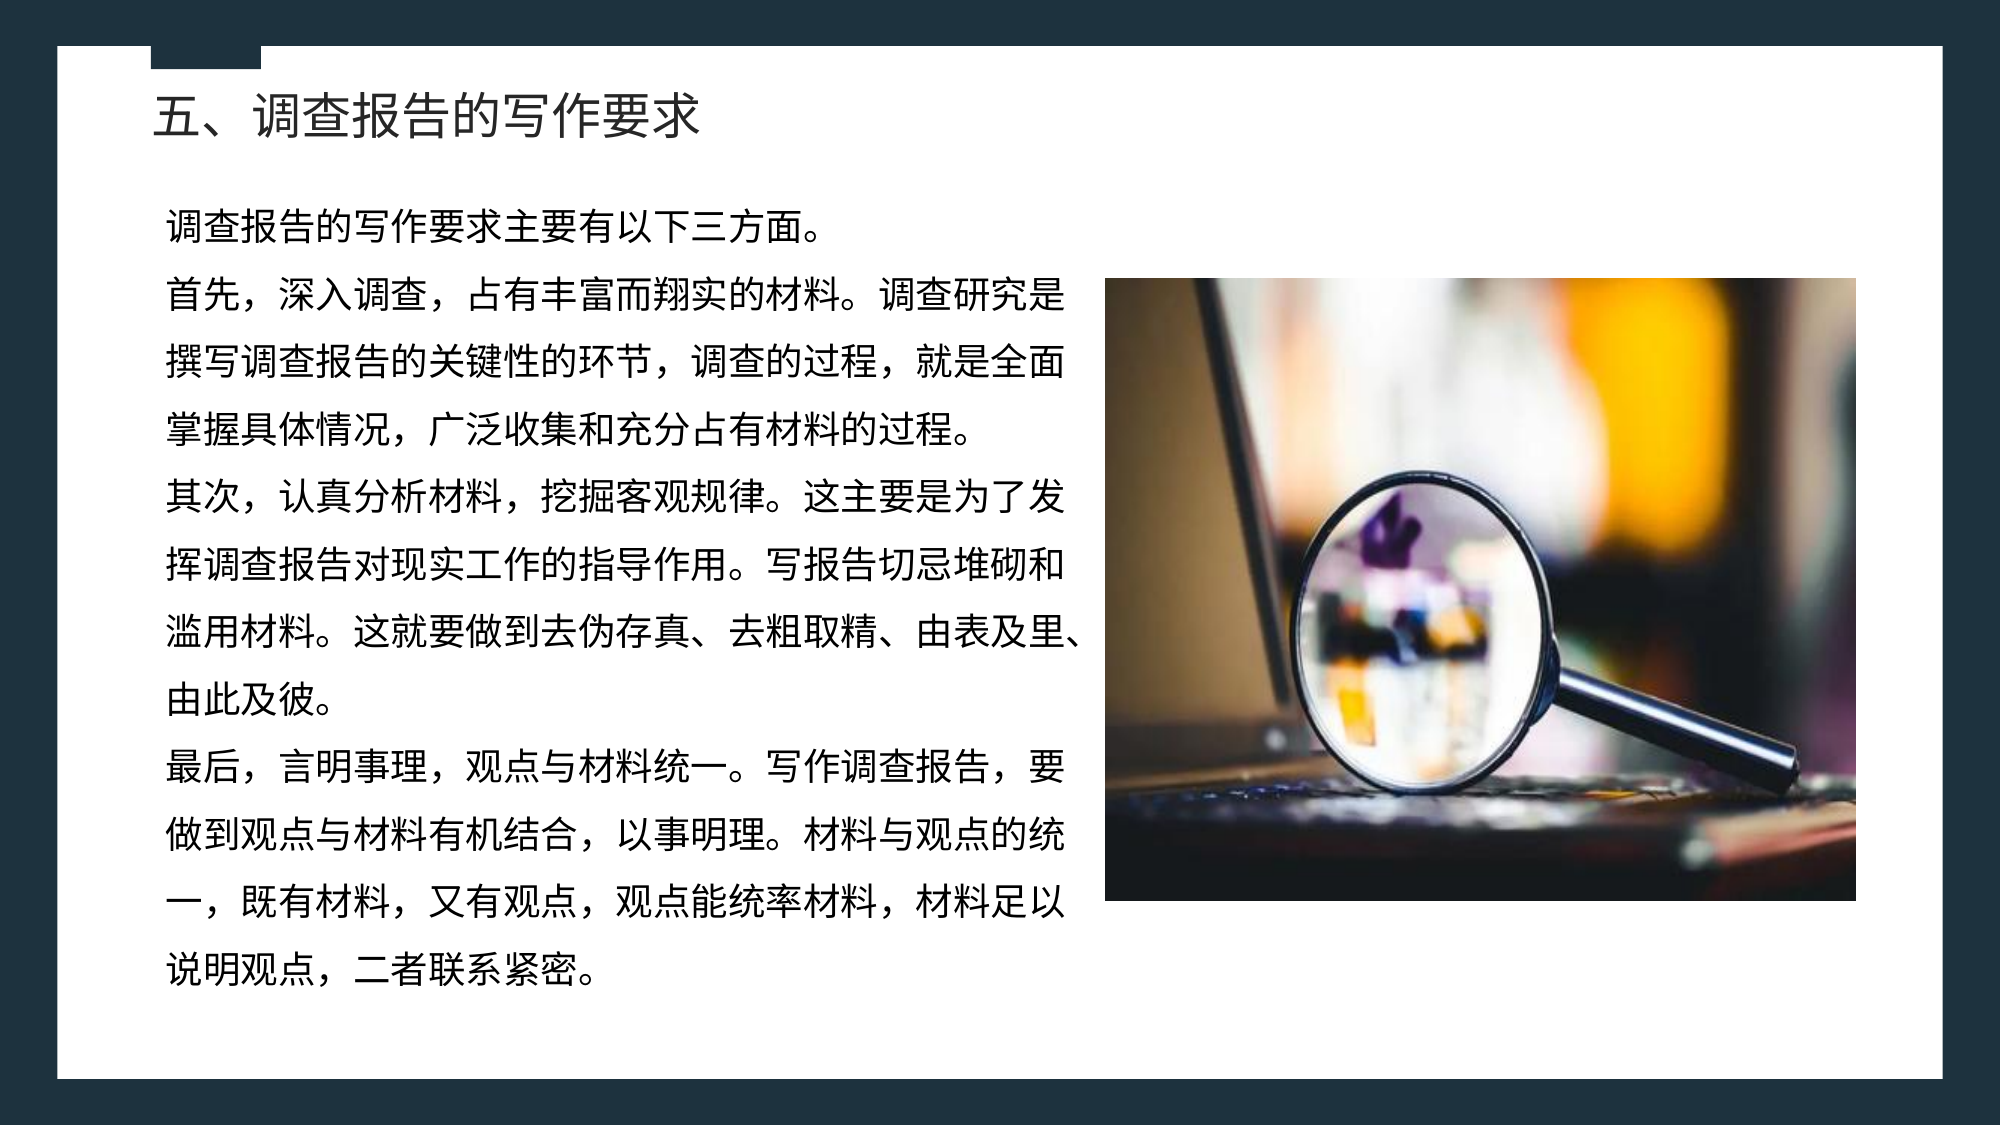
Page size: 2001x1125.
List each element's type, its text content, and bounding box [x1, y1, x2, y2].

picture [1105, 278, 1856, 901]
text_box 五、调查报告的写作要求 [150, 77, 811, 152]
text_box 调查报告的写作要求主要有以下三方面。 首先，深入调查，占有丰富而翔实的材料。调查研究是撰写调查报告的关键性的环节，调查的过程，就是全面掌握具体情况，广泛收集和充分占有材料的过程。 其次，认真分析材料，挖掘客观规律。这主要是为了发挥调查报告对现实工作的指导作用。写报告切忌堆砌和滥用材料。这就要做到去伪存真、去粗取精、由表及里、由此及彼。 最后，言明事理，观点与材料统一。写作调查报告，要做到观点与材料有机结合，以事明理。材料与观点的统一，既有材料，又有观点，观点能统率材料，材料足以说明观点，二者联系紧密。 [150, 173, 1106, 998]
